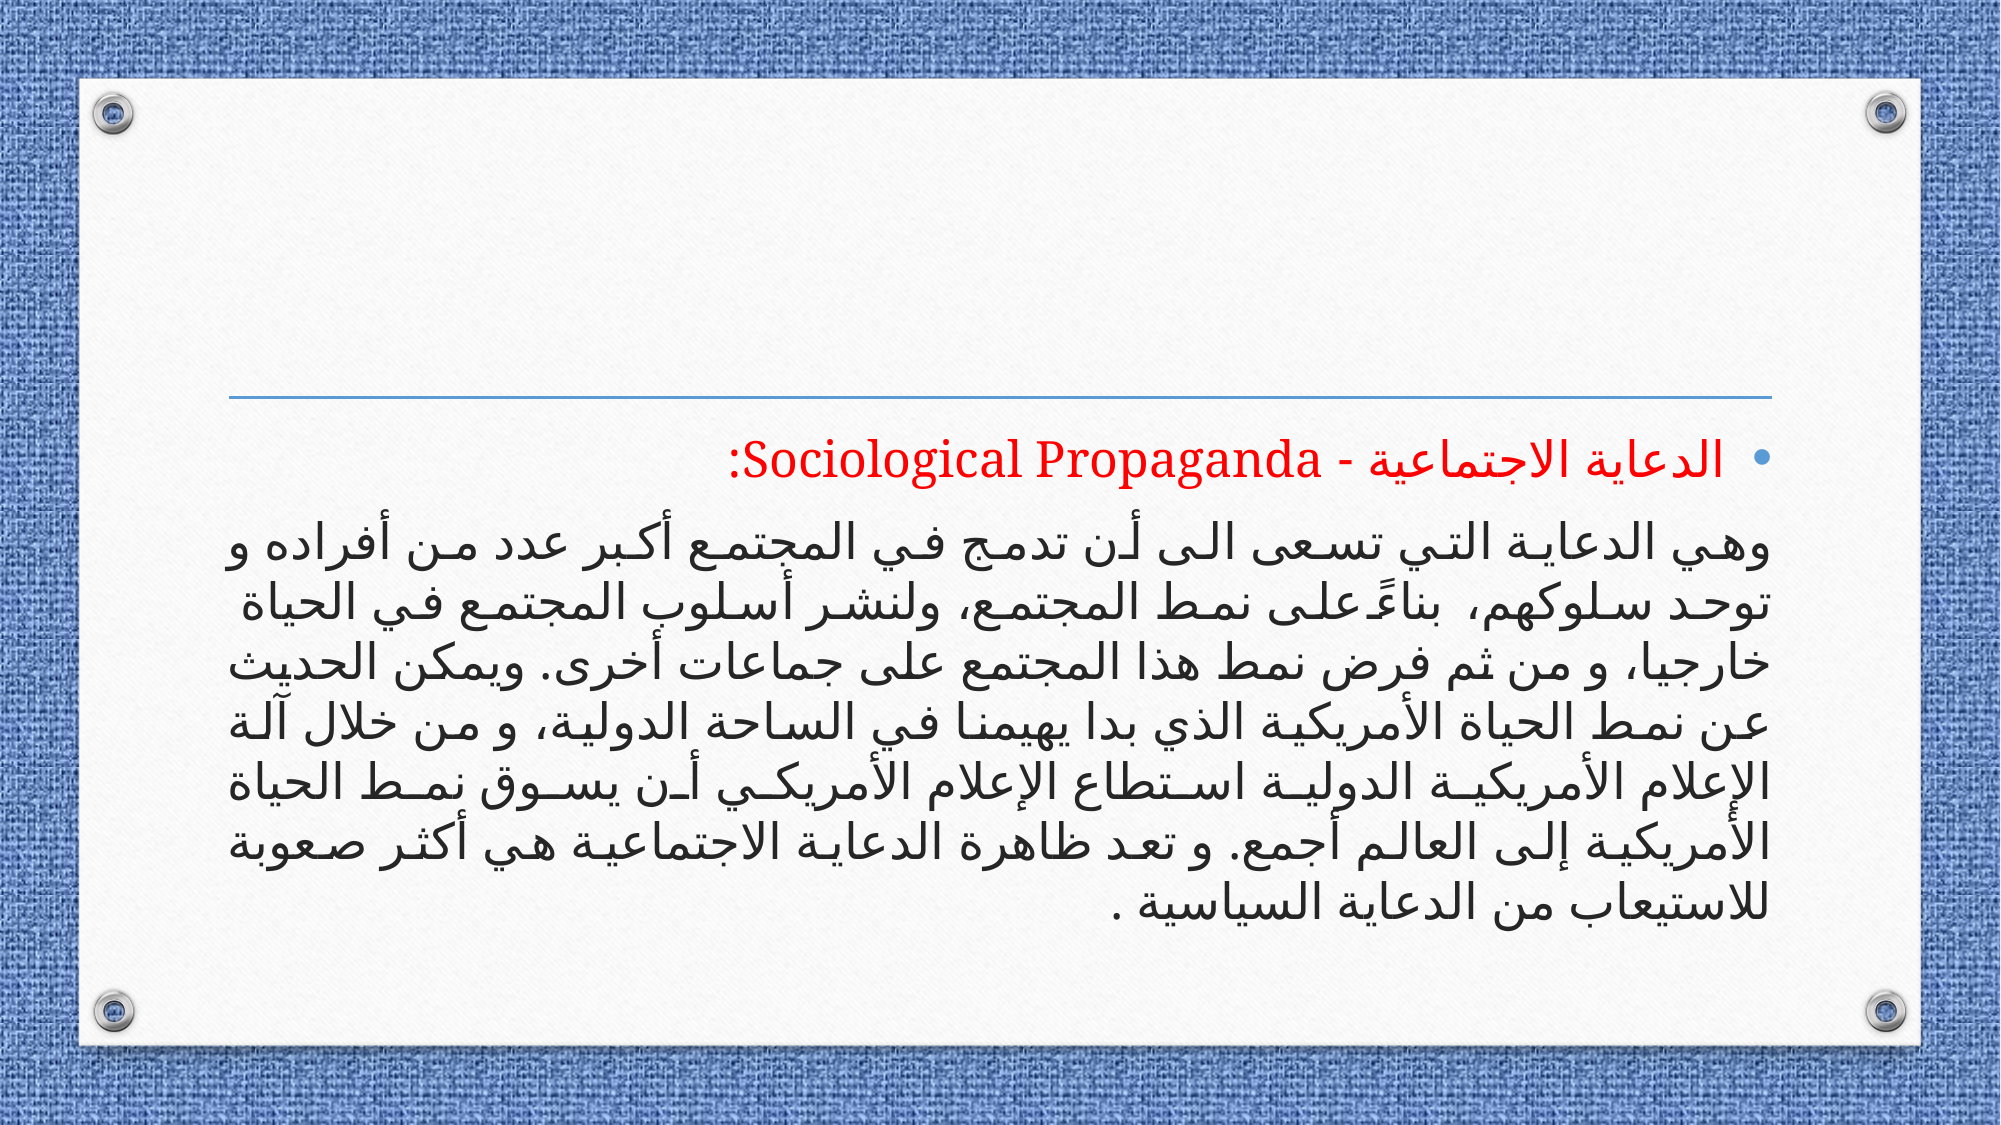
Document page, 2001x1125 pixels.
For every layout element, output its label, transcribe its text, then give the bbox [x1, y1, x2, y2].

picture [0, 0, 2001, 1125]
list الدعاية الاجتماعية - Sociological Propaganda: وهي الدعاية التي تسعى الى أن تدمج في المجتمع أكبر عدد من أفراده و توحد سلوكهم، بناءً على نمط المجتمع، ولنشر أسلوب المجتمع في الحياة خارجيا، و من ثم فرض نمط هذا المجتمع على جماعات أخرى. ويمكن الحديث عن نمط الحياة الأمريكية الذي بدا يهيمنا في الساحة الدولية، و من خلال آلة الإعلام الأمريكية الدولية استطاع الإعلام الأمريكي أن يسوق نمط الحياة الأمريكية إلى العالم أجمع. و تعد ظاهرة الدعاية الاجتماعية هي أكثر صعوبة للاستيعاب من الدعاية السياسية . [212, 419, 1788, 964]
